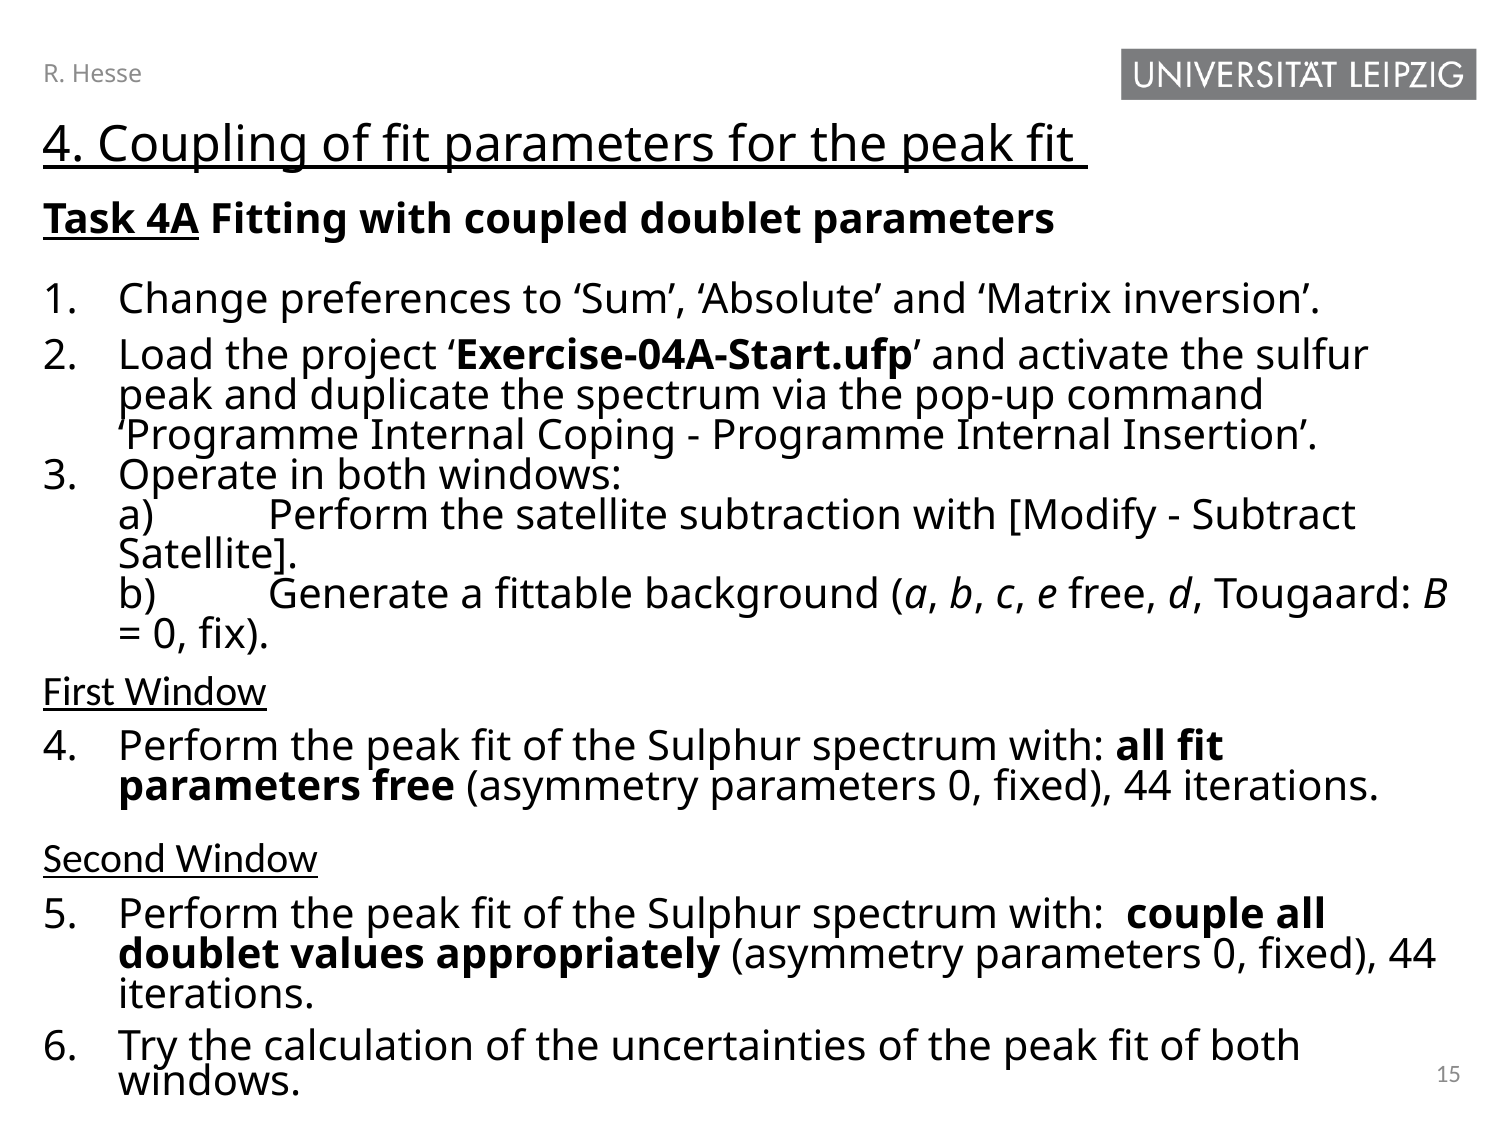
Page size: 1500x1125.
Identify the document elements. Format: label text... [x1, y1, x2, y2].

text_box Task 4A Fitting with coupled doublet parameters Change preferences to ‘Sum’, ‘Absolute’ and ‘Matrix inversion’. Load the project ‘Exercise-04A-Start.ufp’ and activate the sulfur peak and duplicate the spectrum via the pop-up command ‘Programme Internal Coping - Programme Internal Insertion’. Operate in both windows: a) Perform the satellite subtraction with [Modify - Subtract Satellite]. b) Generate a fittable background (a, b, c, e free, d, Tougaard: B = 0, fix). First Window Perform the peak fit of the Sulphur spectrum with: all fit parameters free (asymmetry parameters 0, fixed), 44 iterations. Second Window Perform the peak fit of the Sulphur spectrum with: couple all doublet values appropriately (asymmetry parameters 0, fixed), 44 iterations. Try the calculation of the uncertainties of the peak fit of both windows. Compare the fit results and the fit-parameter uncertainties. [28, 193, 1477, 1125]
footer R. Hesse [28, 44, 1410, 105]
picture [1410, 48, 1477, 100]
text_box 4. Coupling of fit parameters for the peak fit [28, 104, 1269, 179]
